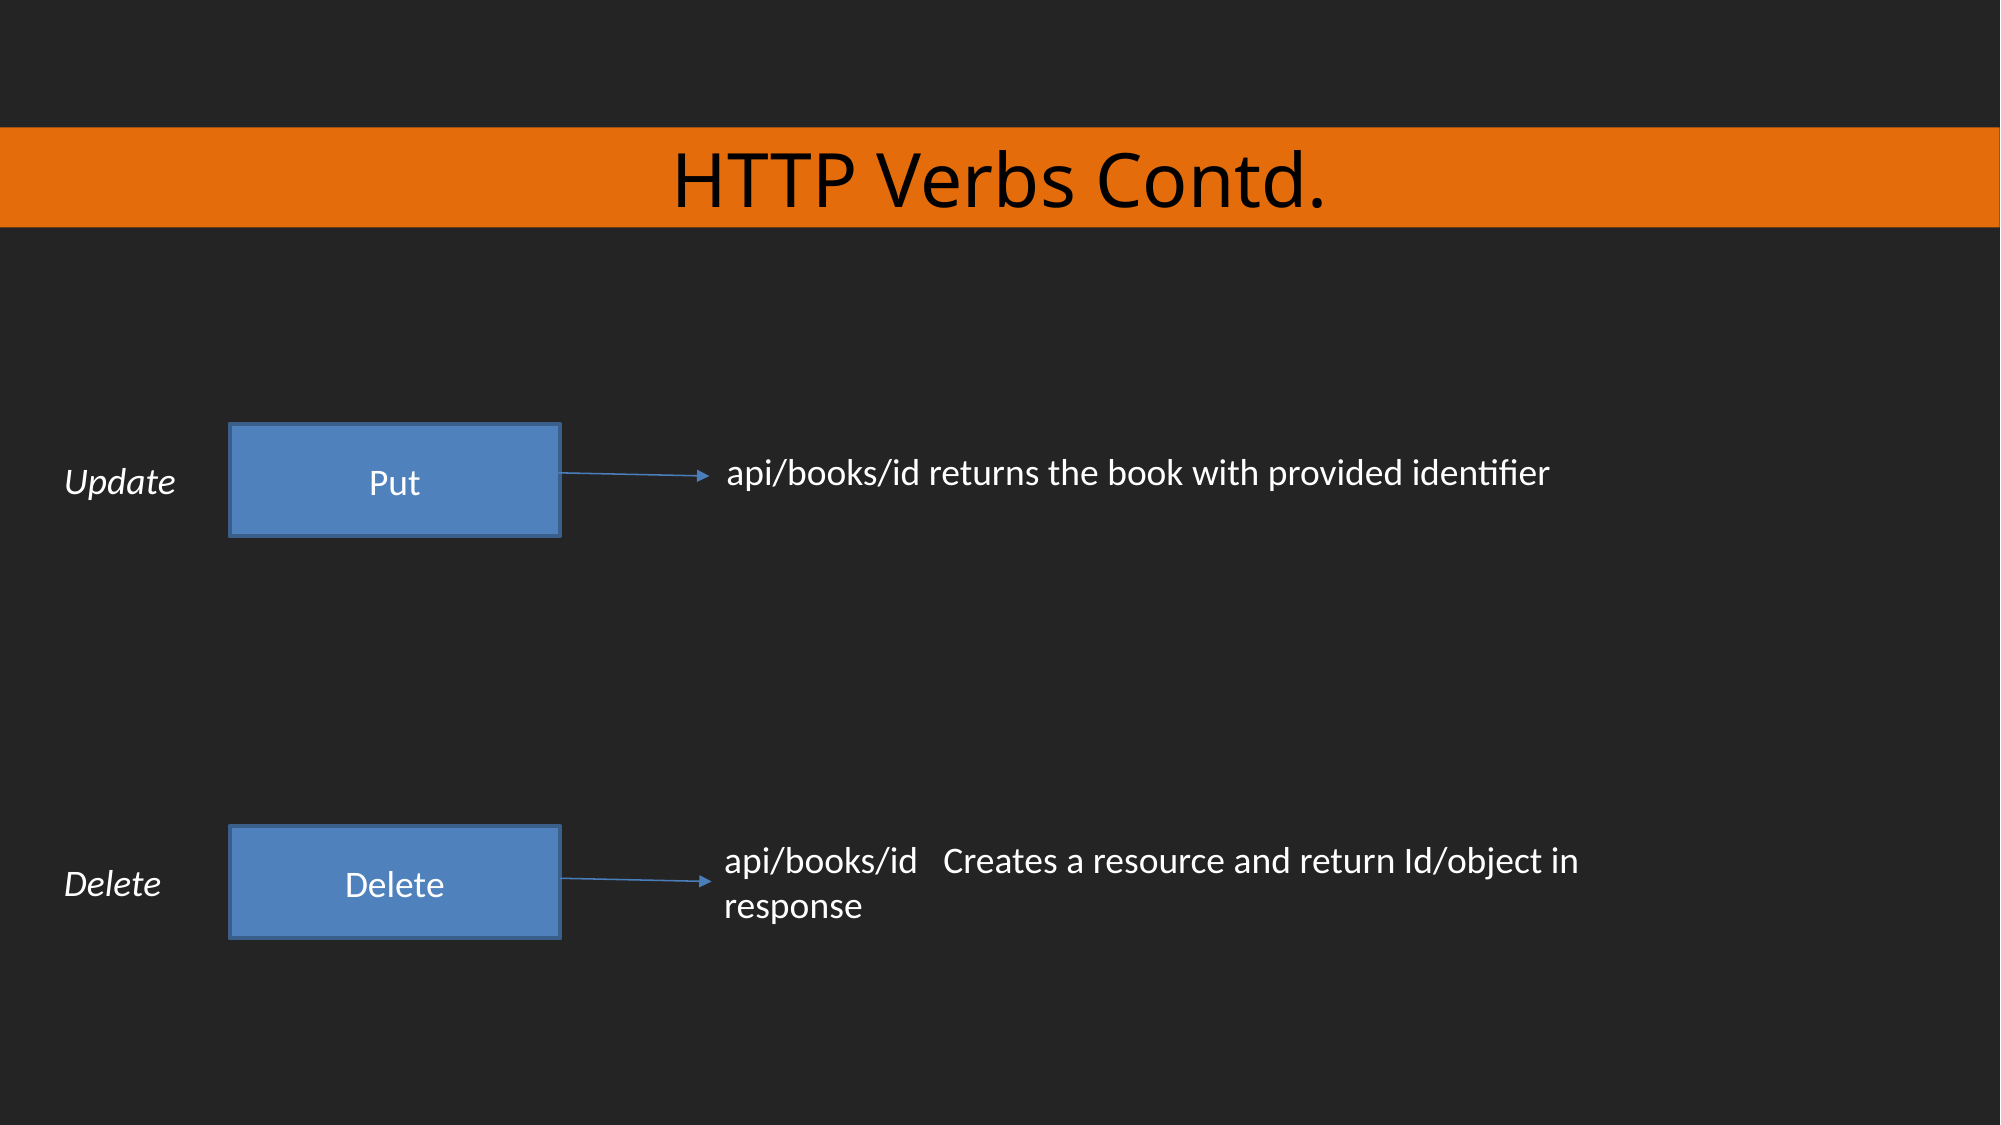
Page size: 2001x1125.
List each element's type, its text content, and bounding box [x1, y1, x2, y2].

text_box api/books/id Creates a resource and return Id/object in response [709, 828, 1614, 934]
text_box Delete [228, 824, 562, 940]
text_box Delete [49, 851, 240, 912]
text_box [559, 878, 712, 882]
text_box api/books/id returns the book with provided identifier [711, 440, 1621, 500]
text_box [557, 472, 710, 477]
text_box HTTP Verbs Contd. [0, 127, 2000, 228]
text_box Put [228, 422, 562, 538]
text_box Update [49, 449, 201, 510]
